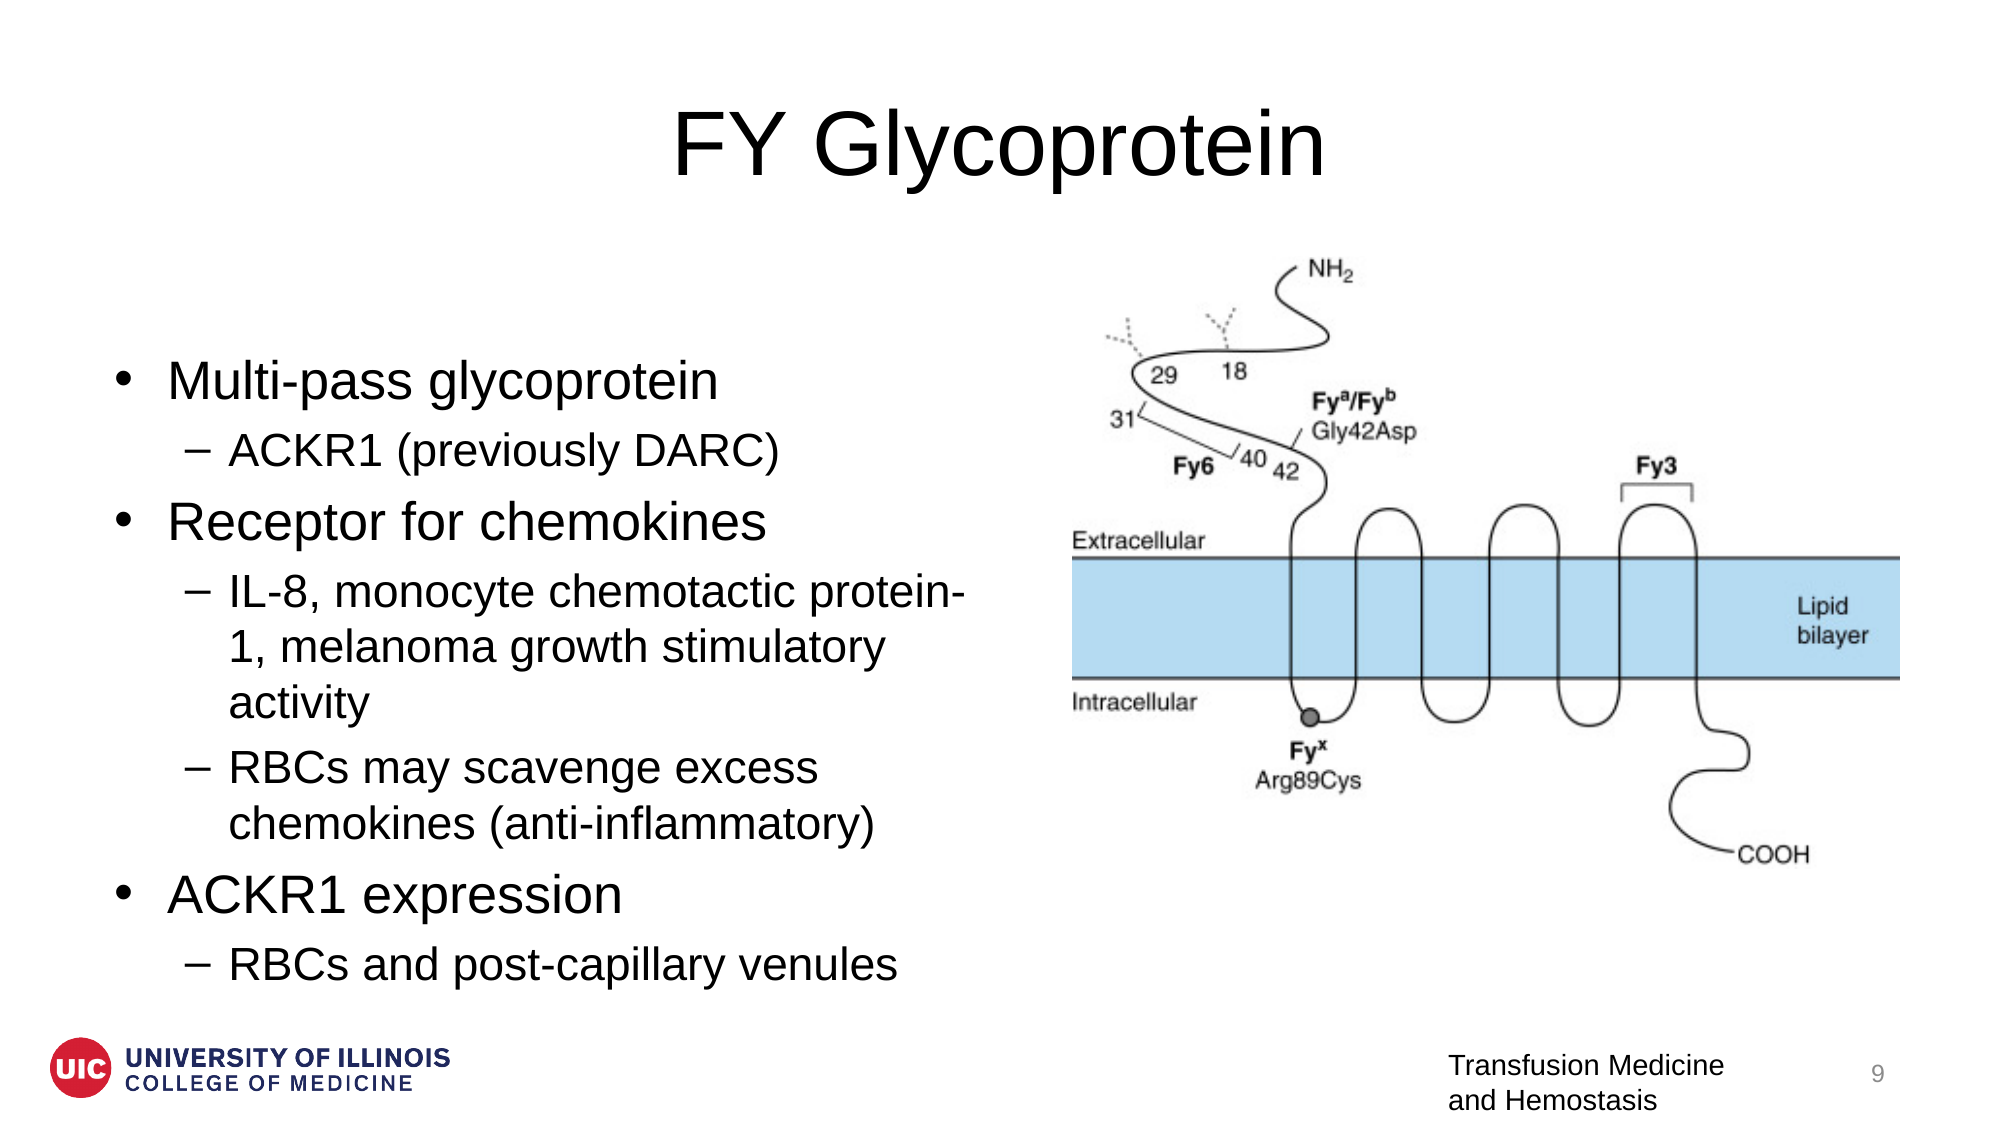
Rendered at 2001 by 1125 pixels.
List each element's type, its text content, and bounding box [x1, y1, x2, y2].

picture [50, 1037, 450, 1098]
list Multi-pass glycoprotein ACKR1 (previously DARC) Receptor for chemokines IL-8, monocyte chemotactic protein-1, melanoma growth stimulatory activity RBCs may scavenge excess chemokines (anti-inflammatory) ACKR1 expression RBCs and post-capillary venules [99, 262, 984, 1005]
slide_number 9 [1797, 1042, 1900, 1103]
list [1072, 255, 1901, 869]
text_box Transfusion Medicine and Hemostasis [1433, 1039, 1797, 1124]
title FY Glycoprotein [99, 45, 1900, 233]
